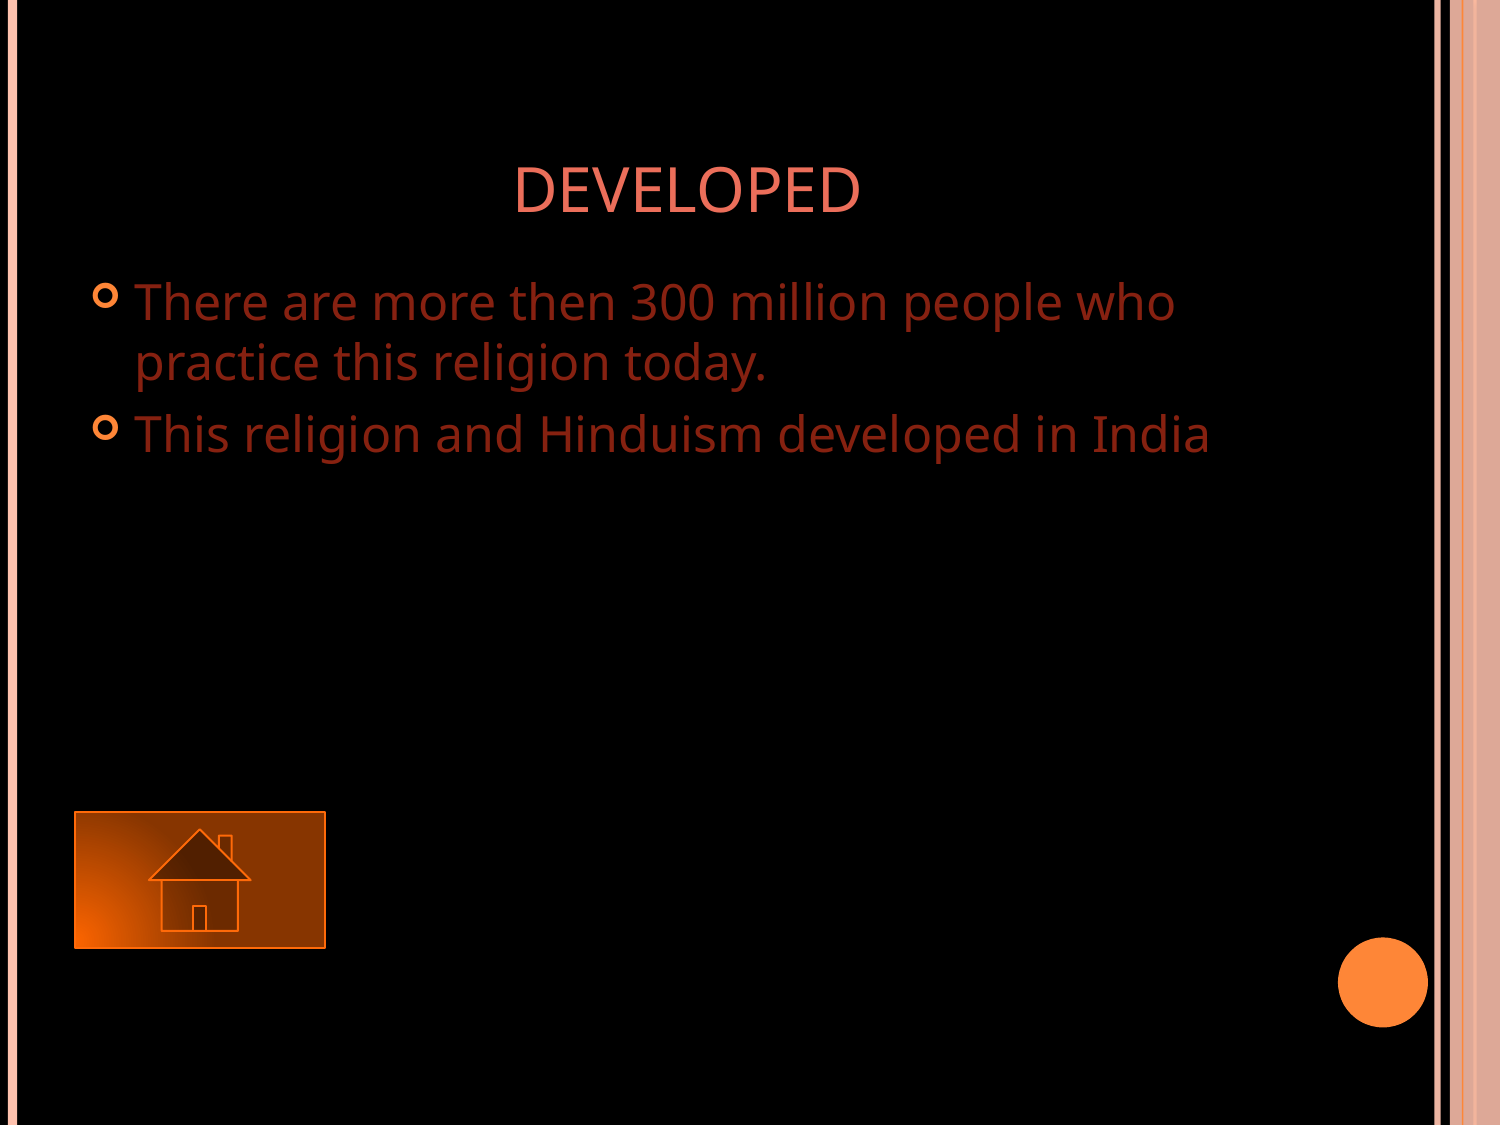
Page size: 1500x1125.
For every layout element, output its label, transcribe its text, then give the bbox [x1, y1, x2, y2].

list There are more then 300 million people who practice this religion today. This religion and Hinduism developed in India [75, 262, 1300, 1062]
title Developed [75, 45, 1300, 233]
text_box [74, 811, 326, 949]
